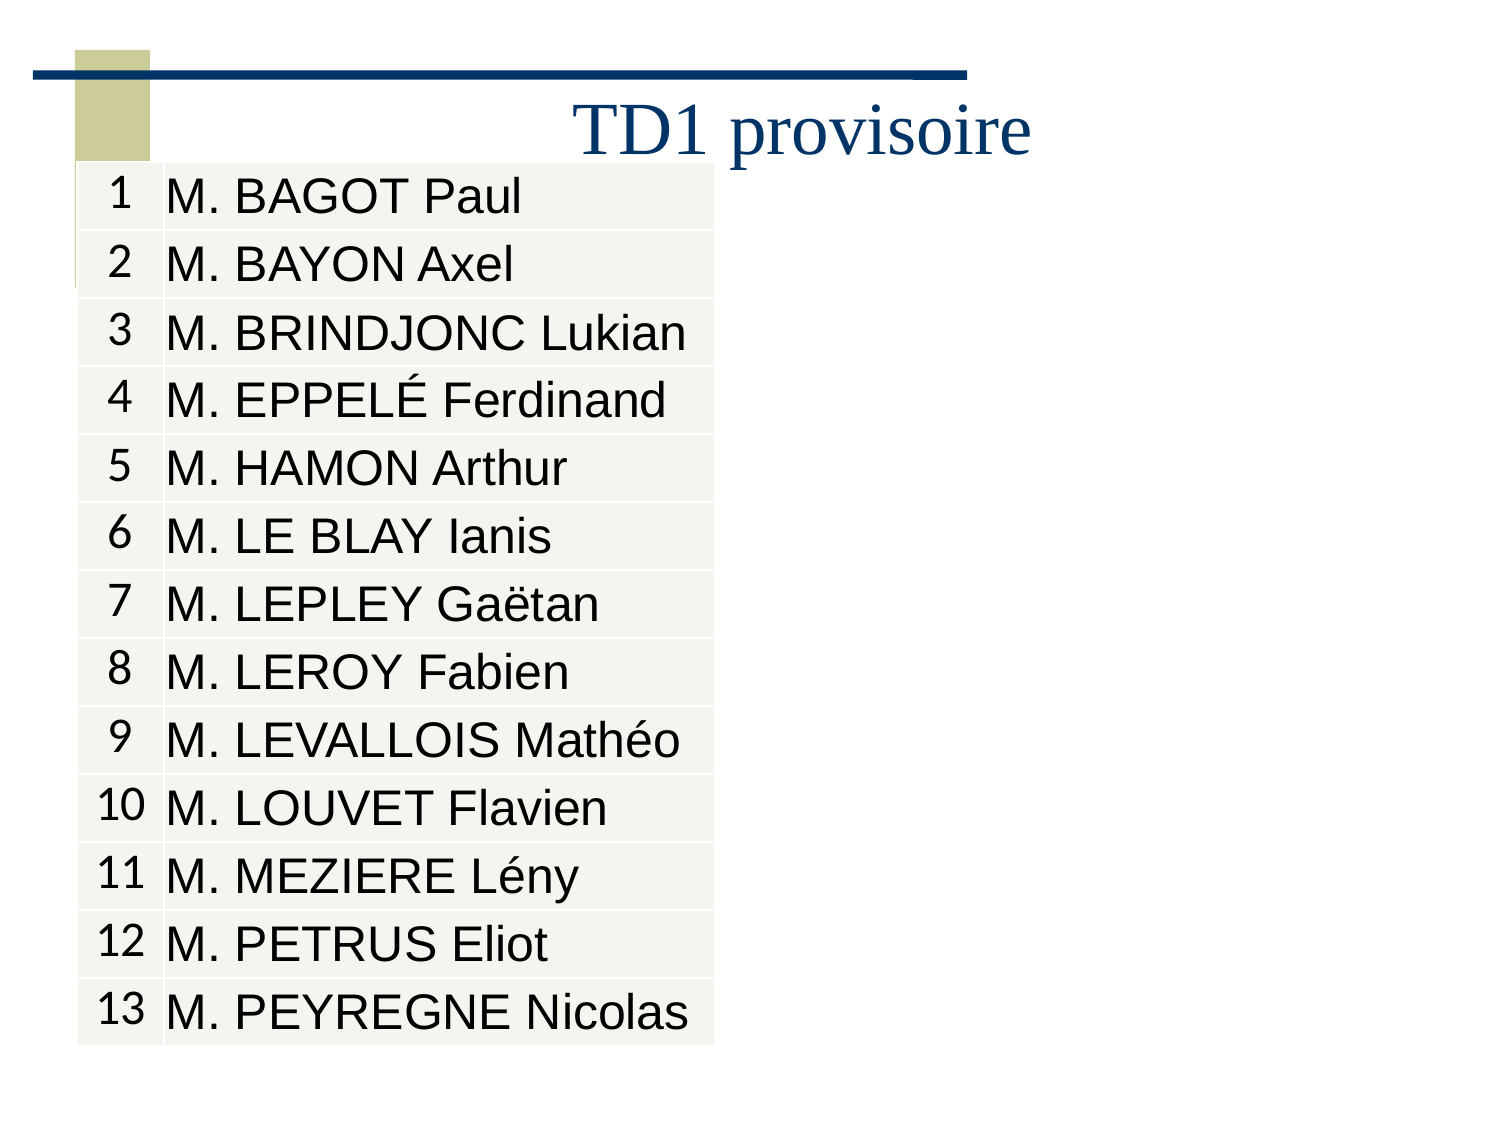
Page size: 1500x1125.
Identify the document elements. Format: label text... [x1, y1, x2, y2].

table_cell 8 [78, 639, 163, 705]
table_cell 4 [78, 367, 163, 433]
table_cell M. BAYON Axel [165, 231, 714, 297]
table_cell 6 [78, 503, 163, 569]
table_cell M. PETRUS Eliot [165, 911, 714, 977]
table_cell M. PEYREGNE Nicolas [165, 979, 714, 1045]
table_header 1 [78, 163, 163, 229]
table_header M. BAGOT Paul [165, 163, 714, 229]
table_cell 10 [78, 775, 163, 841]
table_cell 7 [78, 571, 163, 637]
table_cell M. LOUVET Flavien [165, 775, 714, 841]
table_cell 2 [78, 231, 163, 297]
table_cell M. BRINDJONC Lukian [165, 299, 714, 365]
table_cell M. EPPELÉ Ferdinand [165, 367, 714, 433]
title TD1 provisoire [159, 101, 1447, 162]
table_cell 9 [78, 707, 163, 773]
table_cell M. HAMON Arthur [165, 435, 714, 501]
table_cell 11 [78, 843, 163, 909]
table_cell M. MEZIERE Lény [165, 843, 714, 909]
table_cell 12 [78, 911, 163, 977]
table_cell M. LEVALLOIS Mathéo [165, 707, 714, 773]
table_cell M. LEPLEY Gaëtan [165, 571, 714, 637]
table_cell M. LE BLAY Ianis [165, 503, 714, 569]
table_cell 3 [78, 299, 163, 365]
table_cell M. LEROY Fabien [165, 639, 714, 705]
table_cell 13 [78, 979, 163, 1045]
table_cell 5 [78, 435, 163, 501]
